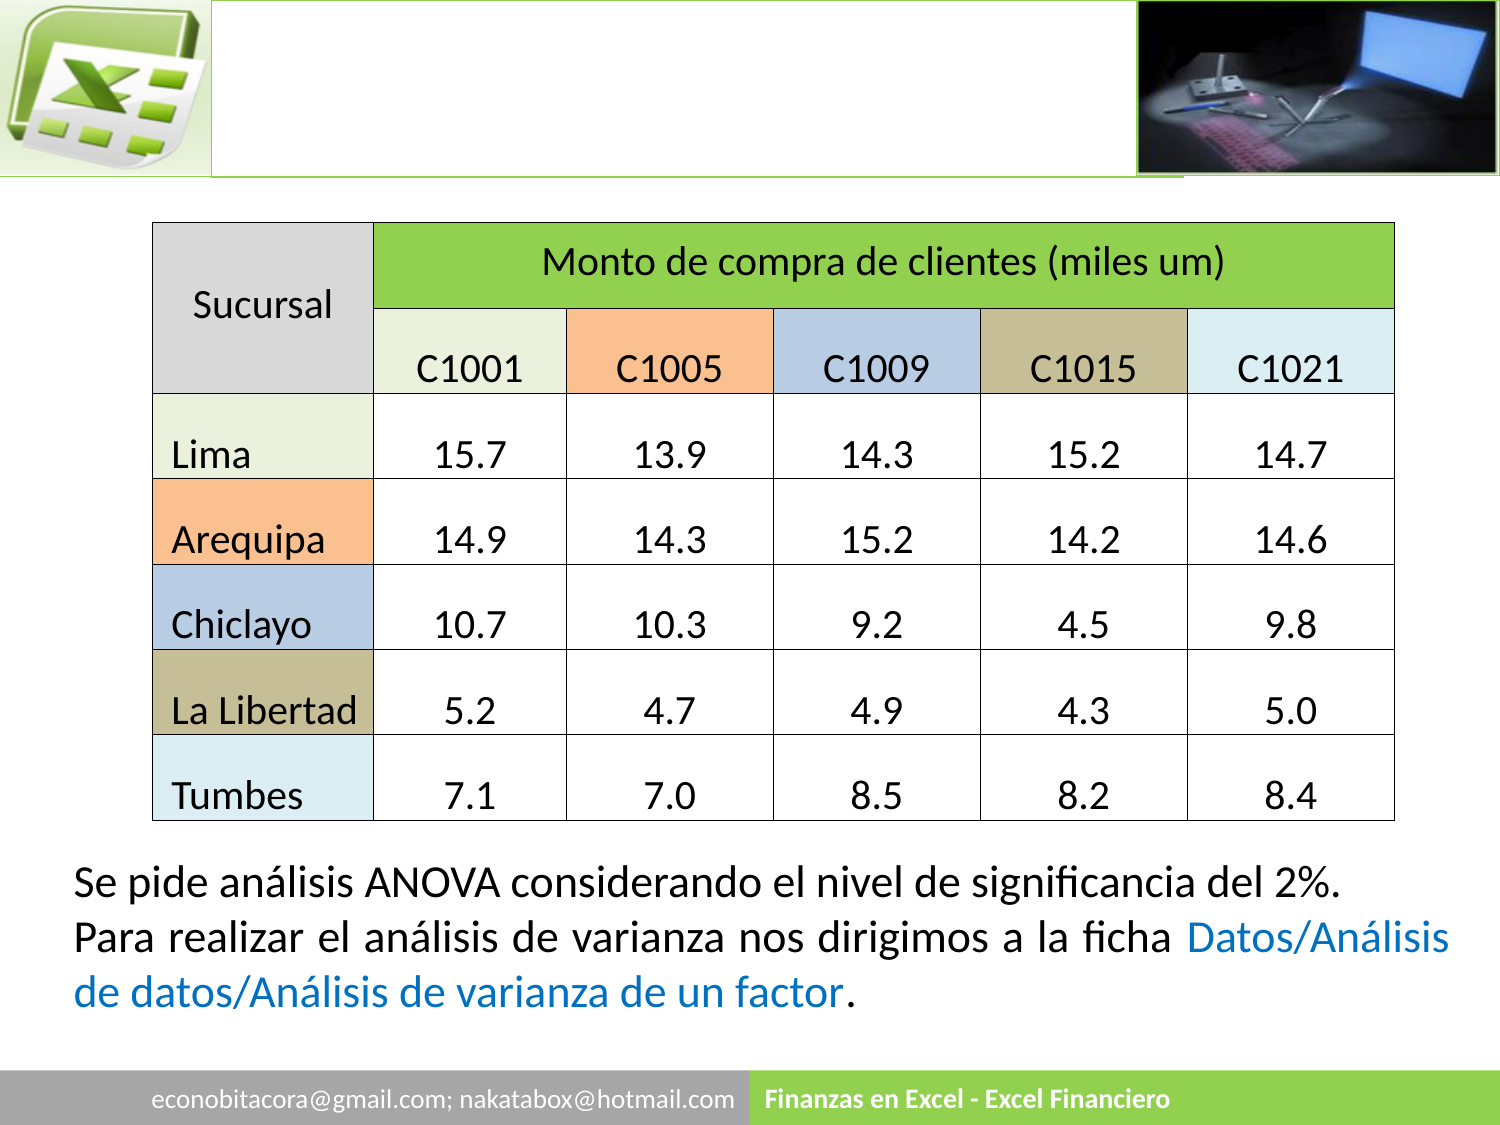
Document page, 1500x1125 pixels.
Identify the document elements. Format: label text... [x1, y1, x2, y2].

table_cell 5.0 [1188, 650, 1394, 734]
table_cell 10.3 [567, 565, 773, 649]
table_cell 14.3 [567, 479, 773, 564]
table_cell Tumbes [153, 735, 373, 820]
table_cell 4.9 [774, 650, 980, 734]
text_box Finanzas en Excel - Excel Financiero [749, 1070, 1500, 1125]
table_cell 4.5 [981, 565, 1187, 649]
table_cell C1021 [1188, 309, 1394, 393]
table_cell 9.8 [1188, 565, 1394, 649]
table_cell Chiclayo [153, 565, 373, 649]
table_cell C1015 [981, 309, 1187, 393]
text_box econobitacora@gmail.com; nakatabox@hotmail.com [0, 1070, 749, 1125]
table_header Sucursal [153, 223, 373, 393]
table_cell 4.7 [567, 650, 773, 734]
table_cell 5.2 [374, 650, 566, 734]
table_cell 9.2 [774, 565, 980, 649]
table_cell C1005 [567, 309, 773, 393]
table_cell 4.3 [981, 650, 1187, 734]
table_cell 7.1 [374, 735, 566, 820]
table_cell 14.3 [774, 394, 980, 478]
text_box Se pide análisis ANOVA considerando el nivel de significancia del 2%. Para realizar el análisis de varianza nos dirigimos a la ficha Datos/Análisis de datos/Análisis de varianza de un factor. [58, 843, 1465, 1055]
table_header Monto de compra de clientes (miles um) [374, 223, 1394, 308]
table_cell 15.2 [774, 479, 980, 564]
table_cell 13.9 [567, 394, 773, 478]
table_cell 7.0 [567, 735, 773, 820]
table_cell 10.7 [374, 565, 566, 649]
picture [0, 0, 212, 177]
table_cell 15.2 [981, 394, 1187, 478]
table_cell 14.6 [1188, 479, 1394, 564]
table_cell 14.9 [374, 479, 566, 564]
table_cell 14.2 [981, 479, 1187, 564]
table_cell Lima [153, 394, 373, 478]
table_cell C1001 [374, 309, 566, 393]
table_cell 15.7 [374, 394, 566, 478]
picture [1136, 0, 1500, 177]
table_cell 8.2 [981, 735, 1187, 820]
table_cell Arequipa [153, 479, 373, 564]
table_cell 14.7 [1188, 394, 1394, 478]
text_box [212, 0, 1134, 178]
table_cell C1009 [774, 309, 980, 393]
table_cell La Libertad [153, 650, 373, 734]
table_cell 8.5 [774, 735, 980, 820]
table_cell 8.4 [1188, 735, 1394, 820]
